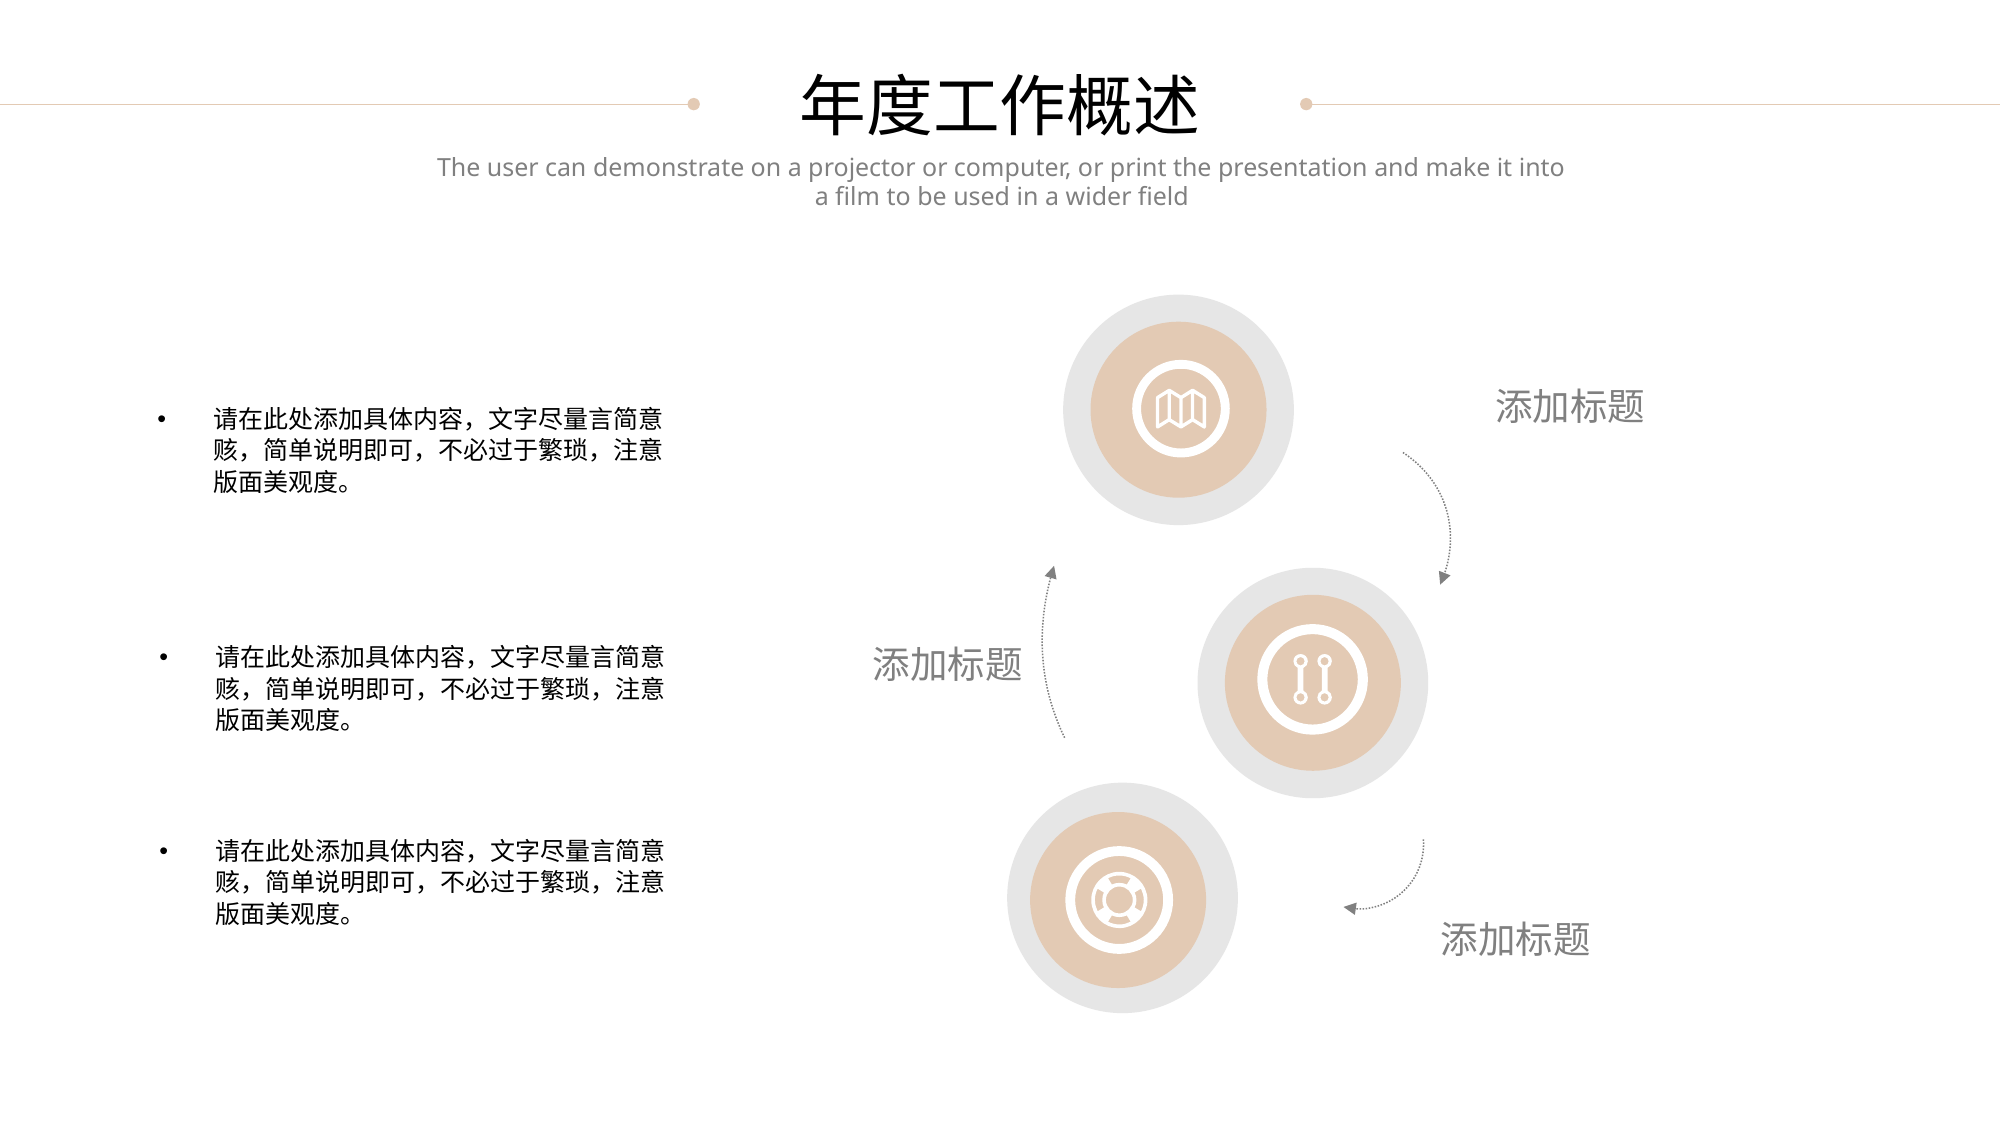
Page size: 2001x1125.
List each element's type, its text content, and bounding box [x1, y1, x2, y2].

text_box [1090, 321, 1267, 498]
text_box 年度工作概述 [784, 56, 1215, 143]
text_box 添加标题 [1446, 365, 1694, 446]
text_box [1065, 846, 1174, 954]
text_box 请在此处添加具体内容，文字尽量言简意赅，简单说明即可，不必过于繁琐，注意版面美观度。 [142, 826, 694, 910]
text_box [1007, 782, 1238, 1014]
text_box 添加标题 [824, 623, 1051, 704]
text_box [1063, 294, 1294, 526]
text_box 请在此处添加具体内容，文字尽量言简意赅，简单说明即可，不必过于繁琐，注意版面美观度。 [140, 394, 692, 479]
text_box [1030, 812, 1207, 989]
text_box The user can demonstrate on a projector or computer, or print the presentation and make it into a film to be used in a wider field [412, 143, 1592, 219]
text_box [1257, 624, 1368, 735]
text_box [1224, 594, 1401, 771]
text_box [1343, 839, 1424, 915]
text_box [1197, 567, 1429, 799]
text_box [1042, 565, 1243, 738]
text_box [1344, 452, 1451, 585]
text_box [1132, 359, 1230, 458]
text_box 请在此处添加具体内容，文字尽量言简意赅，简单说明即可，不必过于繁琐，注意版面美观度。 [142, 632, 694, 717]
text_box 添加标题 [1392, 898, 1640, 979]
